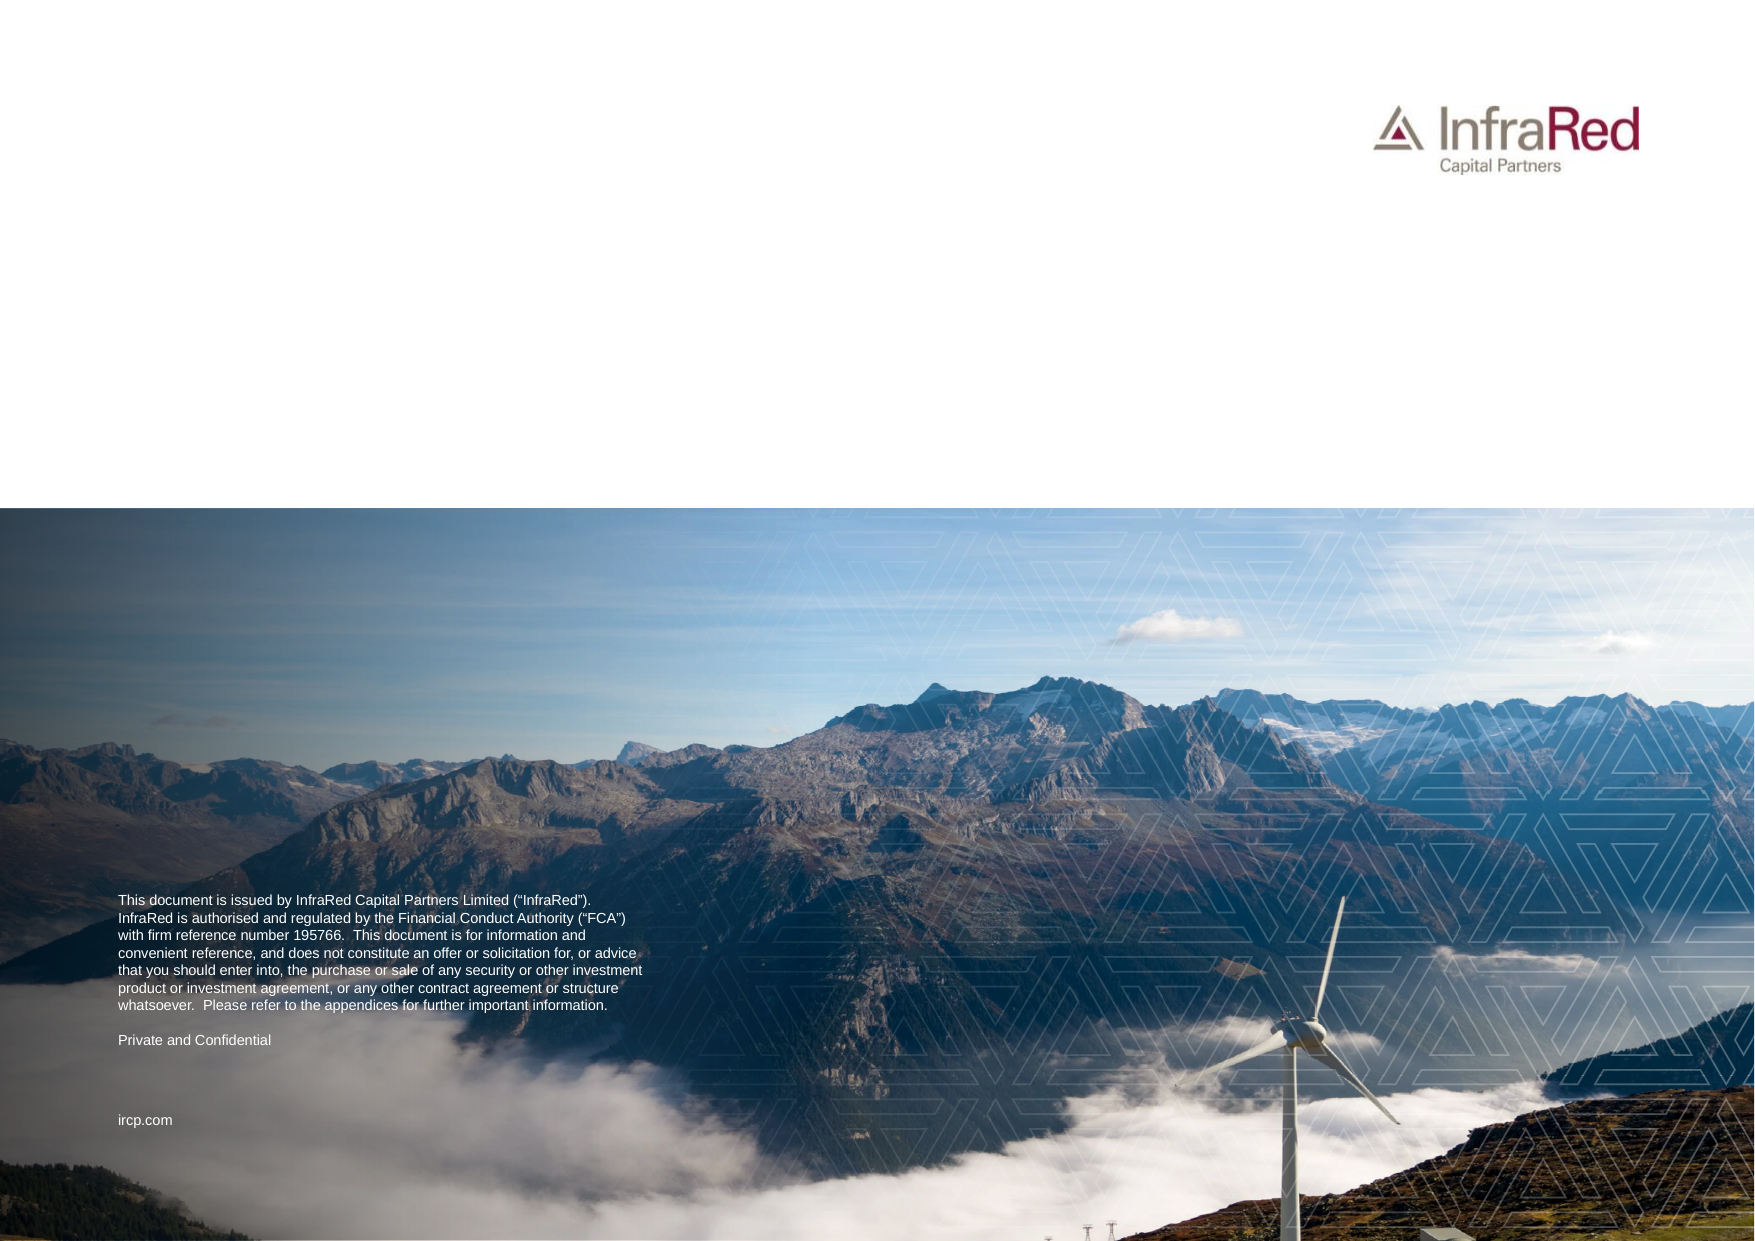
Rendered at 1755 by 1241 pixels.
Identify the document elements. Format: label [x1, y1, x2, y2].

picture [262, 989, 266, 1038]
picture [471, 916, 477, 1241]
picture [0, 508, 1755, 1241]
picture [262, 954, 266, 968]
picture [262, 1041, 266, 1241]
picture [262, 968, 266, 985]
picture [1373, 105, 1639, 175]
picture [342, 968, 346, 1240]
